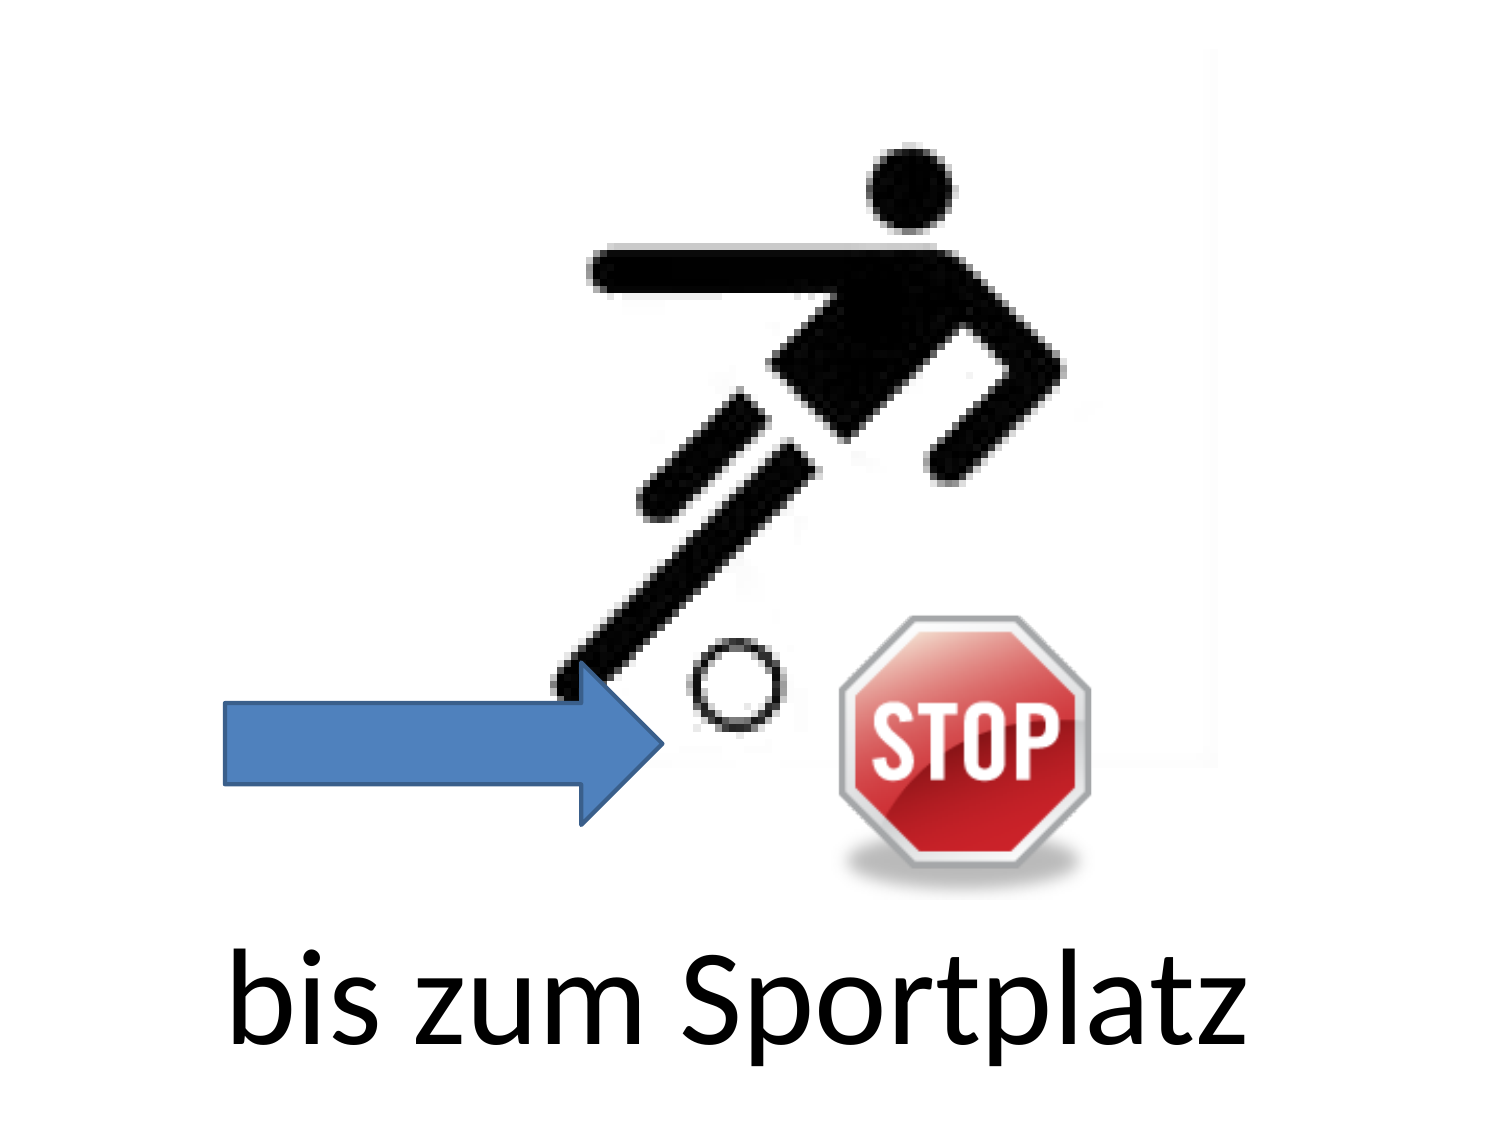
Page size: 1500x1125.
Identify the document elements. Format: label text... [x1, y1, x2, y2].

text_box [222, 700, 634, 827]
text_box bis zum Sportplatz [0, 900, 1500, 1080]
picture [499, 49, 1218, 901]
